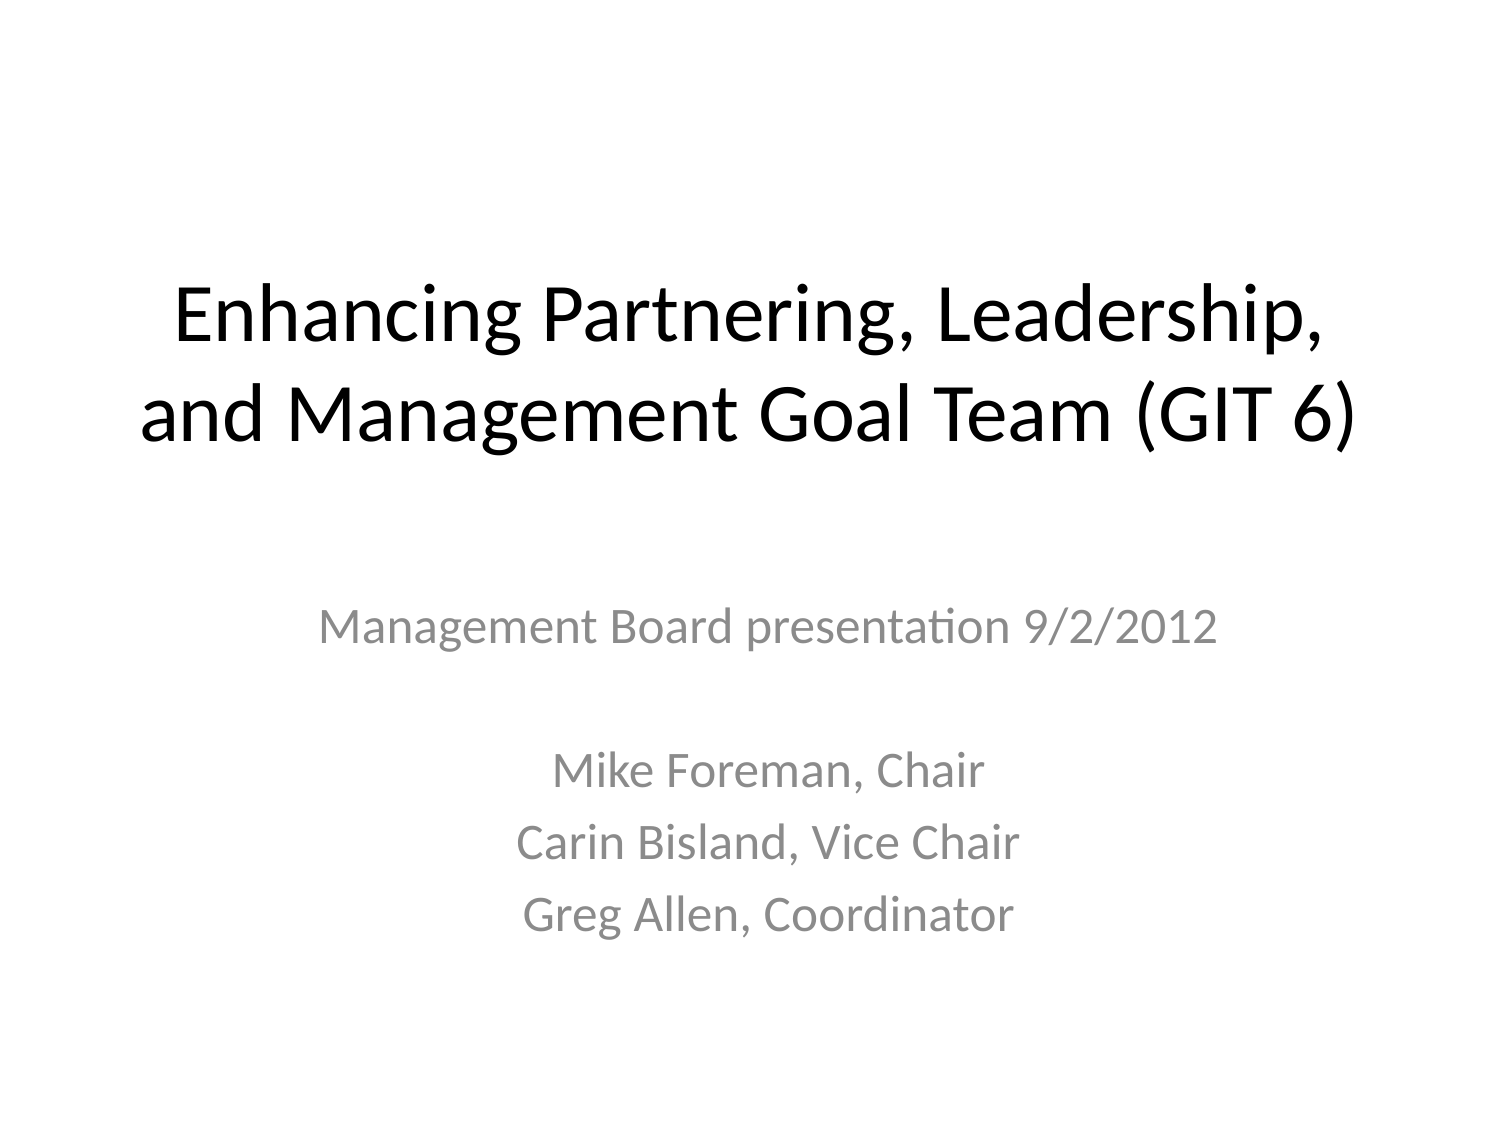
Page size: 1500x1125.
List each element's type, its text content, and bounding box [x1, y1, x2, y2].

title Enhancing Partnering, Leadership, and Management Goal Team (GIT 6) [112, 237, 1388, 479]
subtitle Management Board presentation 9/2/2012 Mike Foreman, Chair Carin Bisland, Vice Chair Greg Allen, Coordinator [200, 512, 1338, 950]
